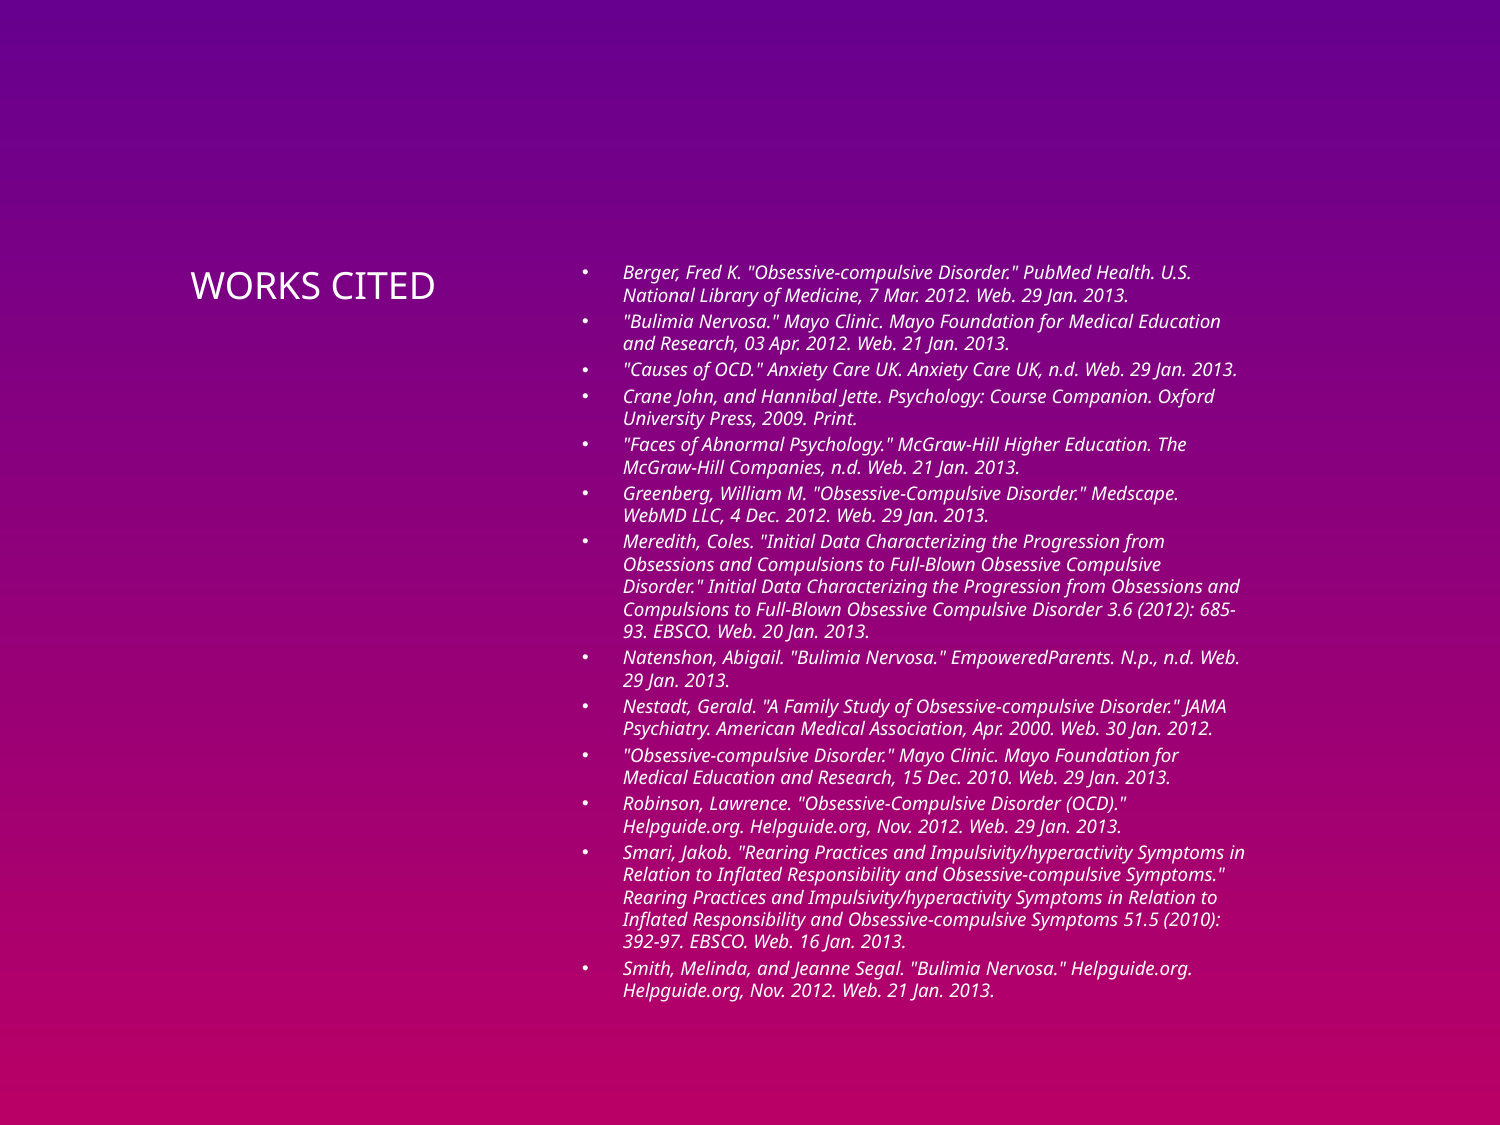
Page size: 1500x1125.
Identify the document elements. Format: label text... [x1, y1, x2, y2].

title Works cited [175, 254, 516, 580]
list Berger, Fred K. "Obsessive-compulsive Disorder." PubMed Health. U.S. National Library of Medicine, 7 Mar. 2012. Web. 29 Jan. 2013. "Bulimia Nervosa." Mayo Clinic. Mayo Foundation for Medical Education and Research, 03 Apr. 2012. Web. 21 Jan. 2013. "Causes of OCD." Anxiety Care UK. Anxiety Care UK, n.d. Web. 29 Jan. 2013. Crane John, and Hannibal Jette. Psychology: Course Companion. Oxford University Press, 2009. Print. "Faces of Abnormal Psychology." McGraw-Hill Higher Education. The McGraw-Hill Companies, n.d. Web. 21 Jan. 2013. Greenberg, William M. "Obsessive-Compulsive Disorder." Medscape. WebMD LLC, 4 Dec. 2012. Web. 29 Jan. 2013. Meredith, Coles. "Initial Data Characterizing the Progression from Obsessions and Compulsions to Full-Blown Obsessive Compulsive Disorder." Initial Data Characterizing the Progression from Obsessions and Compulsions to Full-Blown Obsessive Compulsive Disorder 3.6 (2012): 685-93. EBSCO. Web. 20 Jan. 2013. Natenshon, Abigail. "Bulimia Nervosa." EmpoweredParents. N.p., n.d. Web. 29 Jan. 2013. Nestadt, Gerald. "A Family Study of Obsessive-compulsive Disorder." JAMA Psychiatry. American Medical Association, Apr. 2000. Web. 30 Jan. 2012. "Obsessive-compulsive Disorder." Mayo Clinic. Mayo Foundation for Medical Education and Research, 15 Dec. 2010. Web. 29 Jan. 2013. Robinson, Lawrence. "Obsessive-Compulsive Disorder (OCD)." Helpguide.org. Helpguide.org, Nov. 2012. Web. 29 Jan. 2013. Smari, Jakob. "Rearing Practices and Impulsivity/hyperactivity Symptoms in Relation to Inflated Responsibility and Obsessive-compulsive Symptoms." Rearing Practices and Impulsivity/hyperactivity Symptoms in Relation to Inflated Responsibility and Obsessive-compulsive Symptoms 51.5 (2010): 392-97. EBSCO. Web. 16 Jan. 2013. Smith, Melinda, and Jeanne Segal. "Bulimia Nervosa." Helpguide.org. Helpguide.org, Nov. 2012. Web. 21 Jan. 2013. [566, 253, 1260, 1038]
